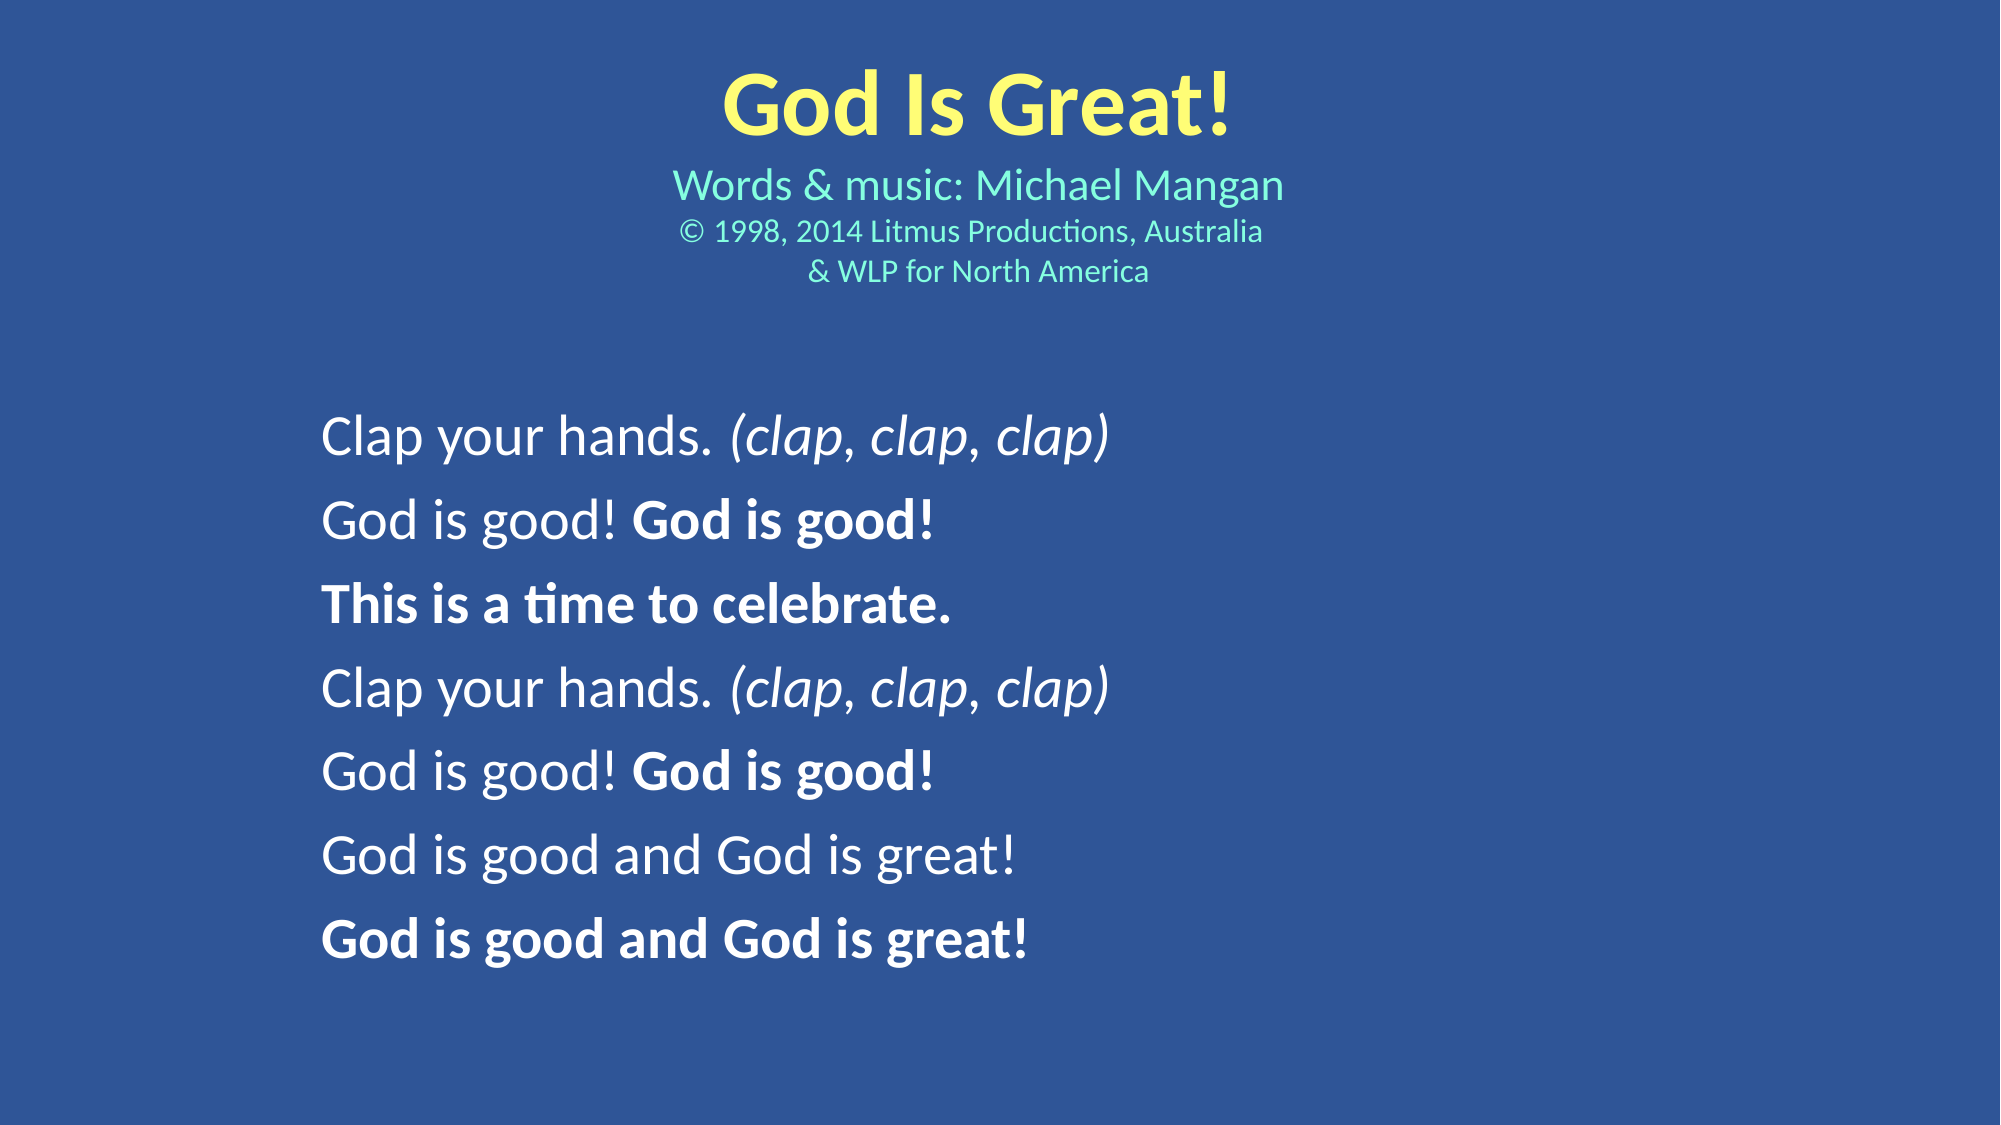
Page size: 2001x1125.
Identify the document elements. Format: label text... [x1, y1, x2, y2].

list Clap your hands. (clap, clap, clap) God is good! God is good! This is a time to celebrate. Clap your hands. (clap, clap, clap) God is good! God is good! God is good and God is great! God is good and God is great! [306, 397, 1694, 1000]
text_box God Is Great! Words & music: Michael Mangan © 1998, 2014 Litmus Productions, Australia & WLP for North America [291, 0, 1667, 345]
